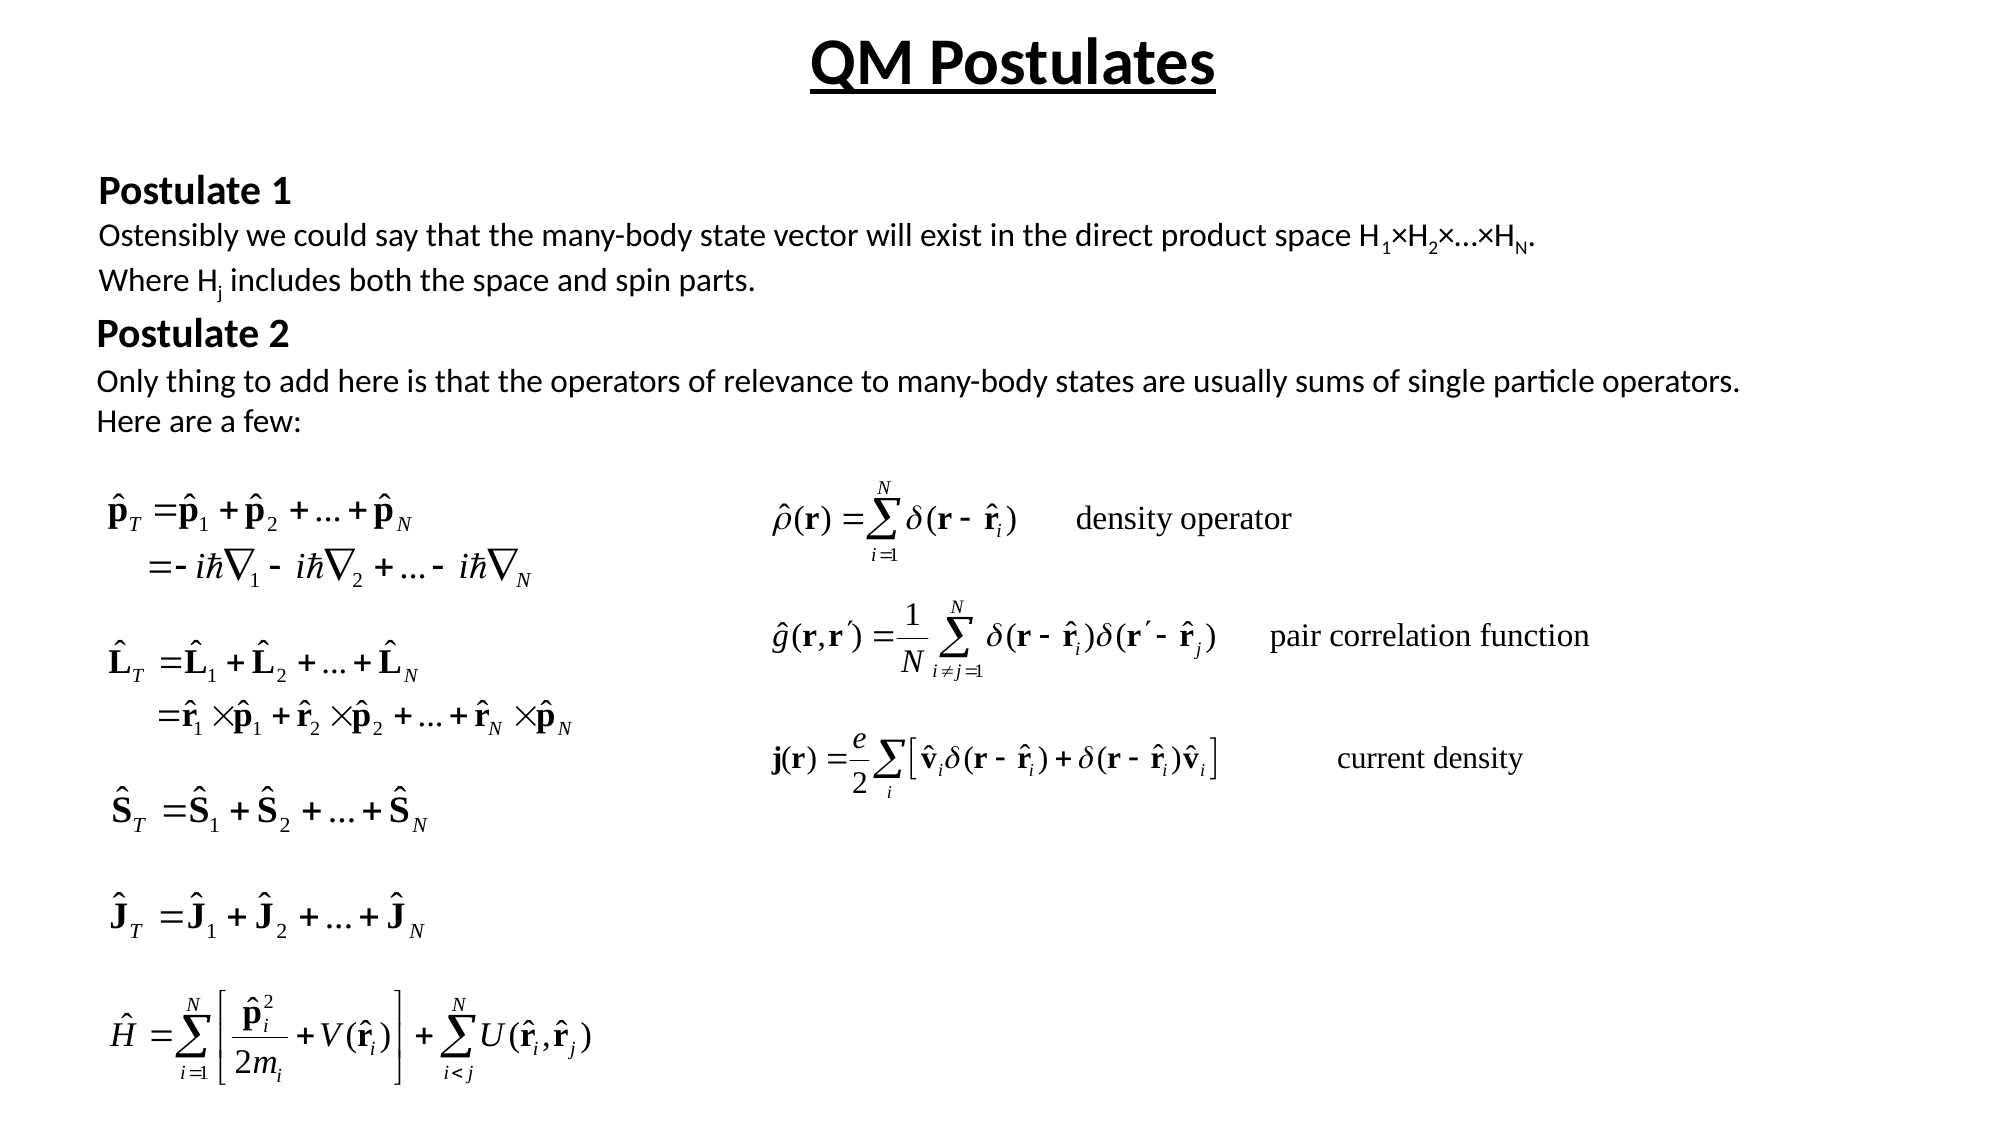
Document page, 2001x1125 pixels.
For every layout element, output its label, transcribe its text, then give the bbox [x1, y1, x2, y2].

text_box Only thing to add here is that the operators of relevance to many-body states are usually sums of single particle operators. Here are a few: [81, 351, 1773, 447]
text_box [103, 485, 538, 596]
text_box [103, 632, 581, 743]
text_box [103, 885, 434, 948]
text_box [765, 591, 1597, 688]
text_box Postulate 1 Ostensibly we could say that the many-body state vector will exist in the direct product space H1×H2×…×HN. Where Hj includes both the space and spin parts. [83, 155, 1599, 311]
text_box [103, 982, 598, 1093]
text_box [106, 779, 437, 842]
text_box QM Postulates [795, 11, 1266, 106]
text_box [765, 472, 1299, 569]
text_box Postulate 2 [81, 298, 361, 351]
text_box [765, 718, 1529, 805]
